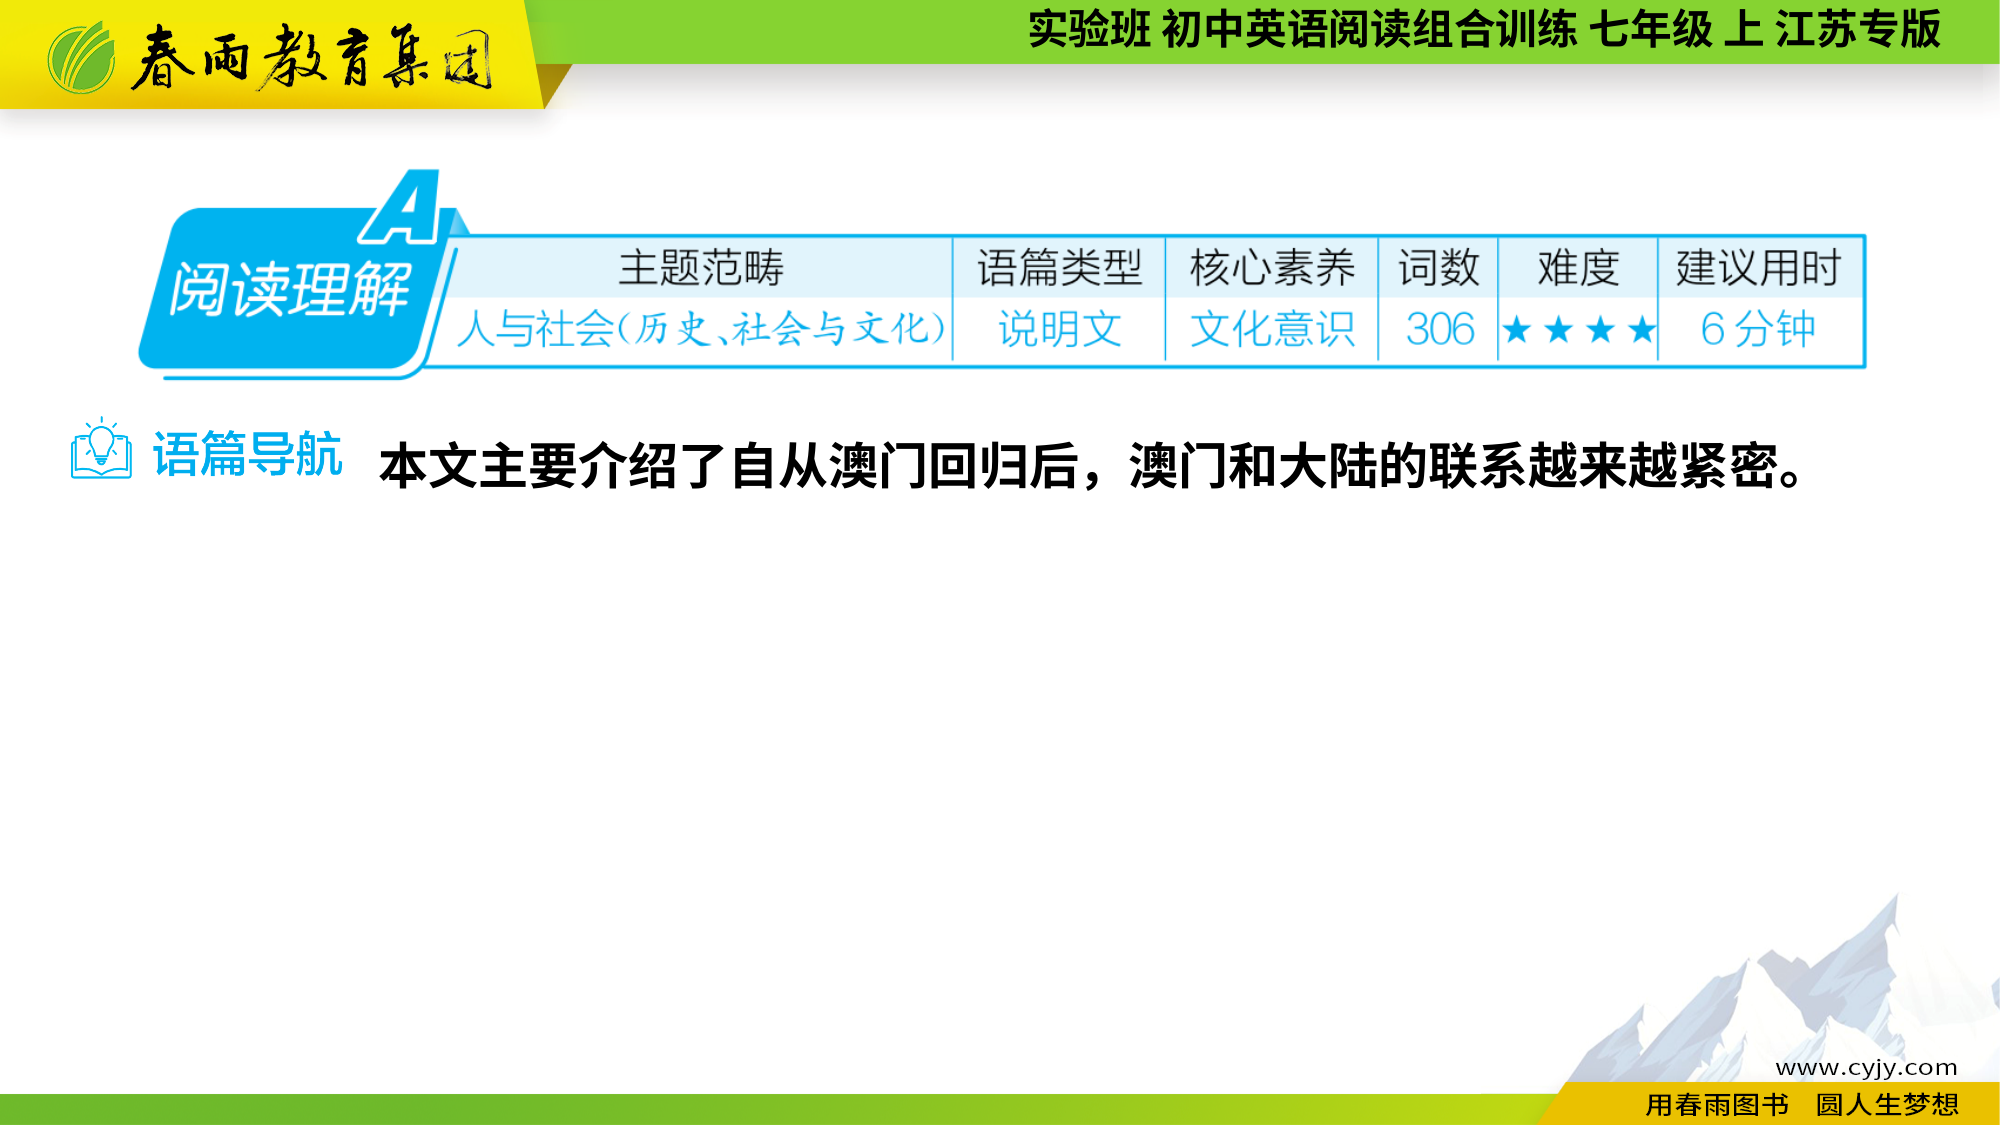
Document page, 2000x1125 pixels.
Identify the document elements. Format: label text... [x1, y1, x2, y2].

picture [0, 0, 2000, 1125]
text_box 本文主要介绍了自从澳门回归后，澳门和大陆的联系越来越紧密。 [59, 397, 1944, 502]
